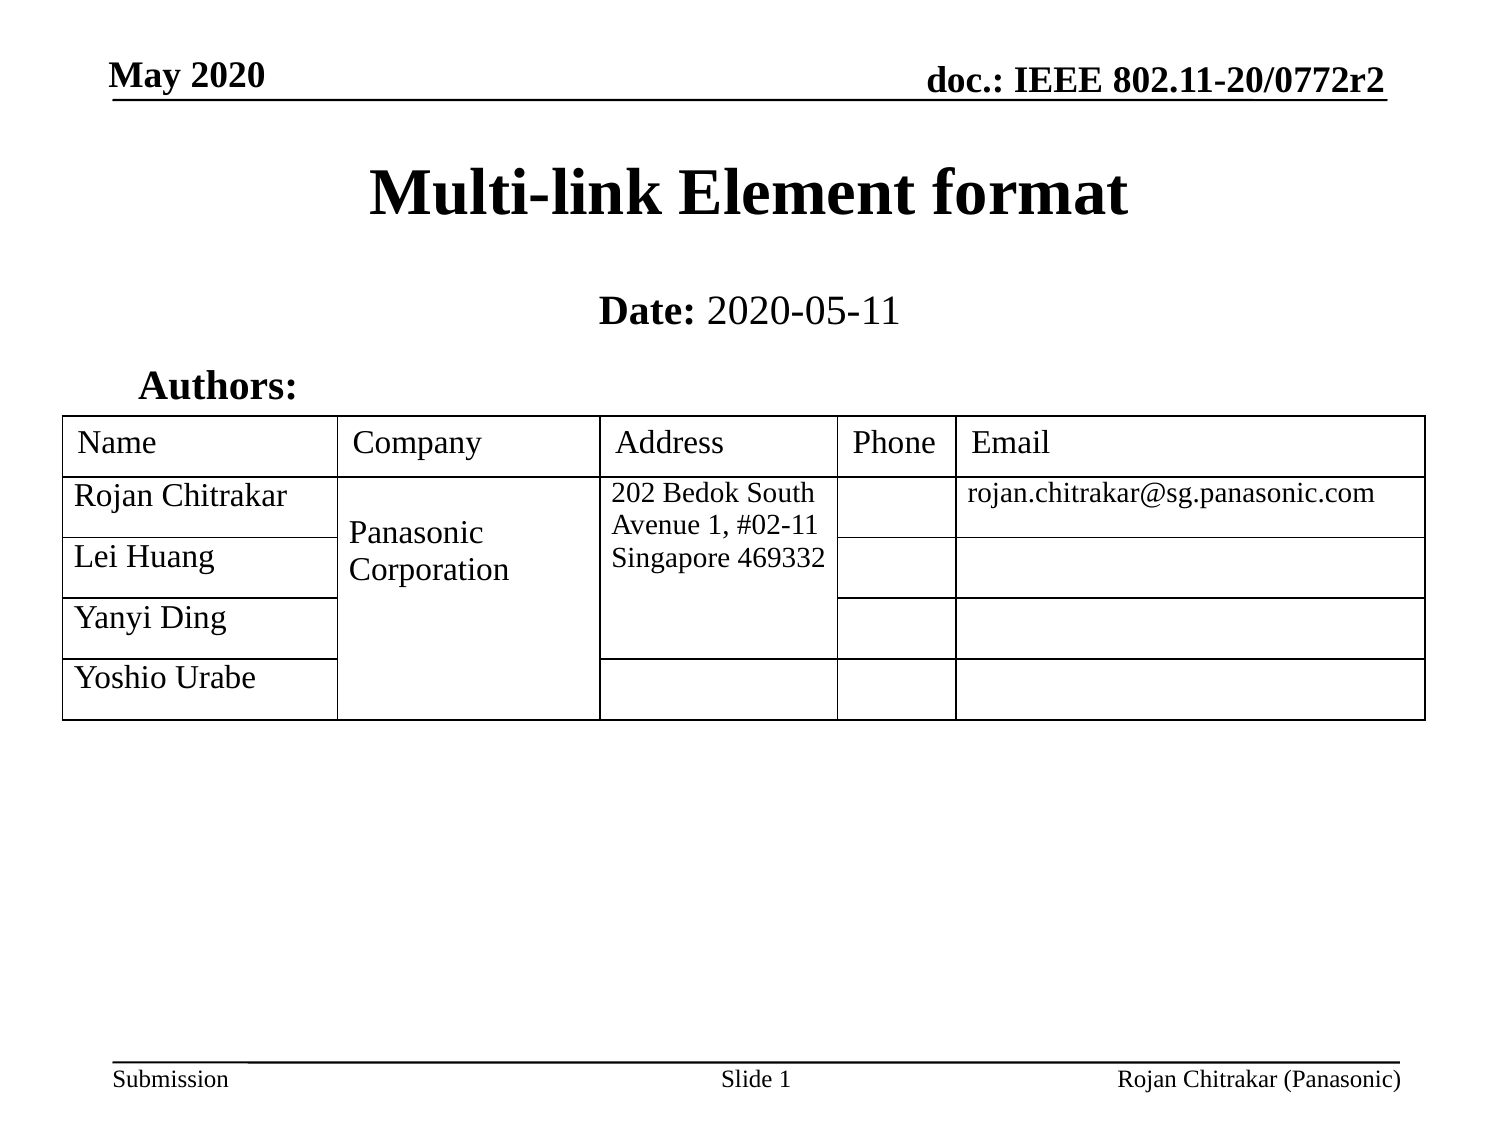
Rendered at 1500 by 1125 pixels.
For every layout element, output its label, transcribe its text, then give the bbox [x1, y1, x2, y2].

table_cell [957, 599, 1424, 658]
table_cell [838, 599, 955, 658]
table_cell [957, 538, 1424, 597]
table_header Address [601, 417, 837, 476]
table_header Email [957, 417, 1424, 476]
table_cell [601, 660, 837, 719]
table_cell 202 Bedok South Avenue 1, #02-11 Singapore 469332 [601, 478, 837, 658]
table_header Name [63, 417, 337, 476]
table_cell [838, 660, 955, 719]
table_header Phone [838, 417, 955, 476]
footer Rojan Chitrakar (Panasonic) [949, 1061, 1402, 1093]
table_cell Lei Huang [63, 538, 337, 597]
table_cell Yanyi Ding [63, 599, 337, 658]
table_cell Panasonic Corporation [338, 478, 599, 719]
list Date: 2020-05-11 [112, 275, 1388, 338]
table_cell [838, 538, 955, 597]
table_cell [838, 478, 955, 537]
table_header Company [338, 417, 599, 476]
table_cell Rojan Chitrakar [63, 478, 337, 537]
table_cell rojan.chitrakar@sg.panasonic.com [957, 478, 1424, 537]
slide_number Slide 1 [712, 1061, 800, 1093]
title Multi-link Element format [112, 99, 1388, 275]
text_box Authors: [112, 349, 350, 413]
table_cell [957, 660, 1424, 719]
table_cell Yoshio Urabe [63, 660, 337, 719]
